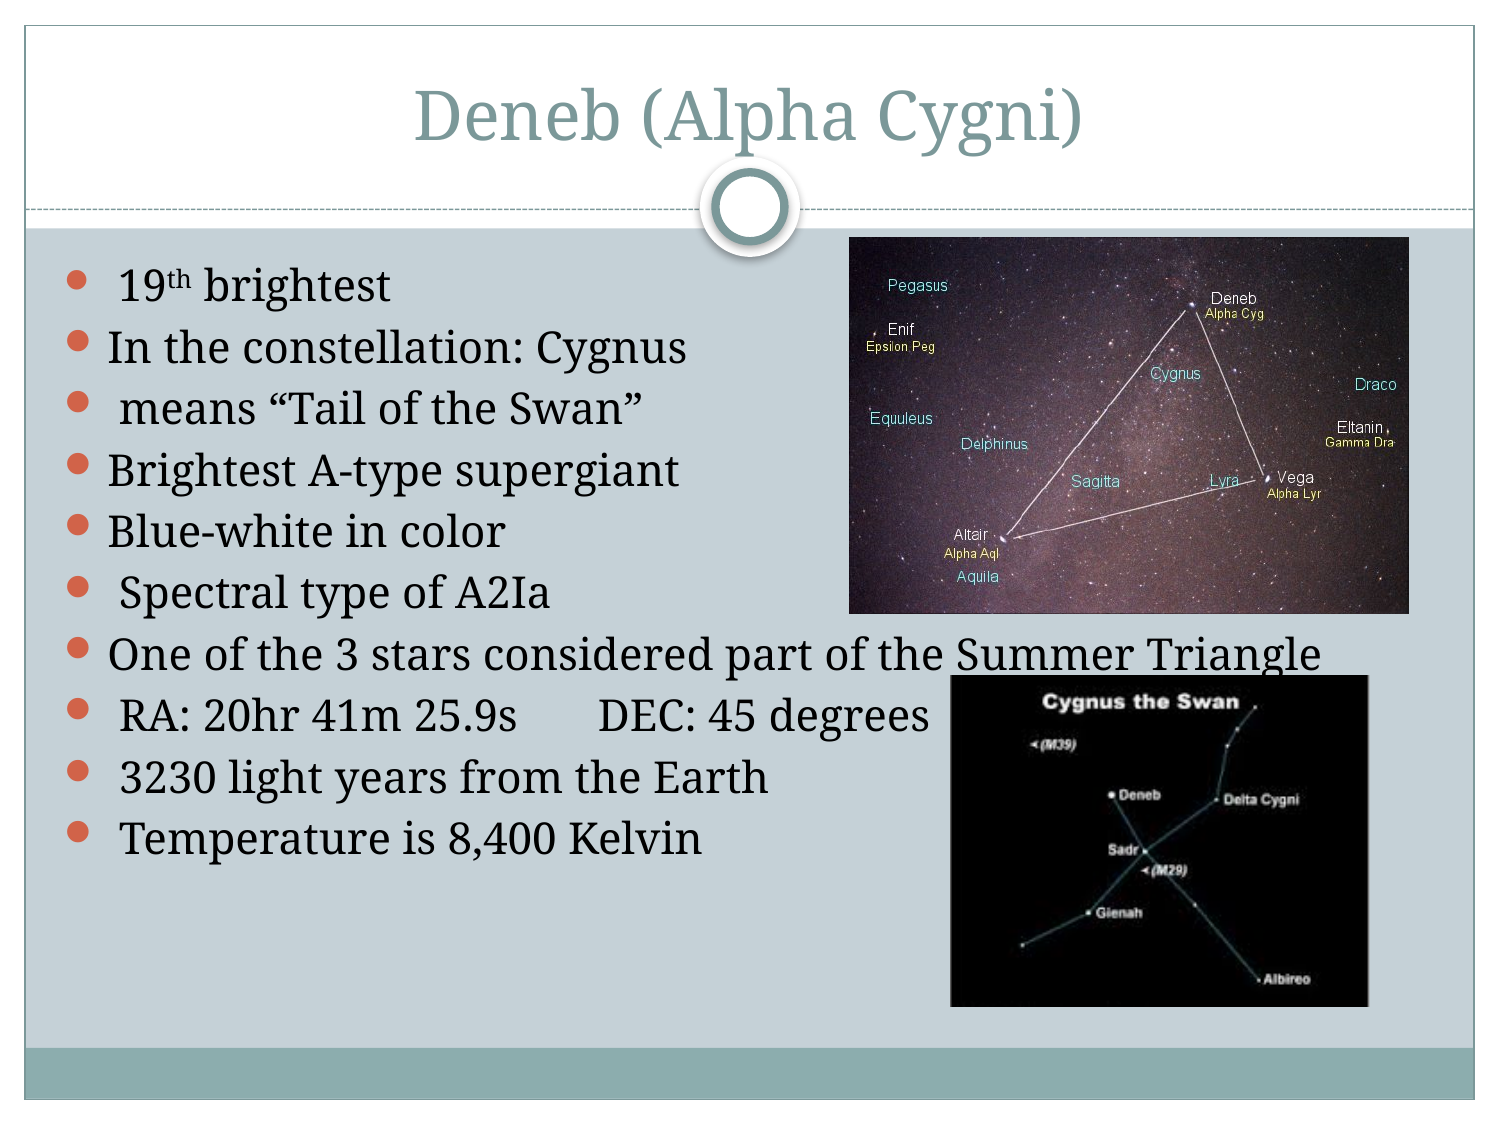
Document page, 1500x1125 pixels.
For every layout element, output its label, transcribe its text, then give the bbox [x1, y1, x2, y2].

list 19th brightest In the constellation: Cygnus means “Tail of the Swan” Brightest A-type supergiant Blue-white in color Spectral type of A2Ia One of the 3 stars considered part of the Summer Triangle RA: 20hr 41m 25.9s DEC: 45 degrees 3230 light years from the Earth Temperature is 8,400 Kelvin [49, 250, 1445, 1001]
title Deneb (Alpha Cygni) [49, 37, 1450, 162]
picture [849, 237, 1410, 615]
picture [949, 674, 1370, 1007]
